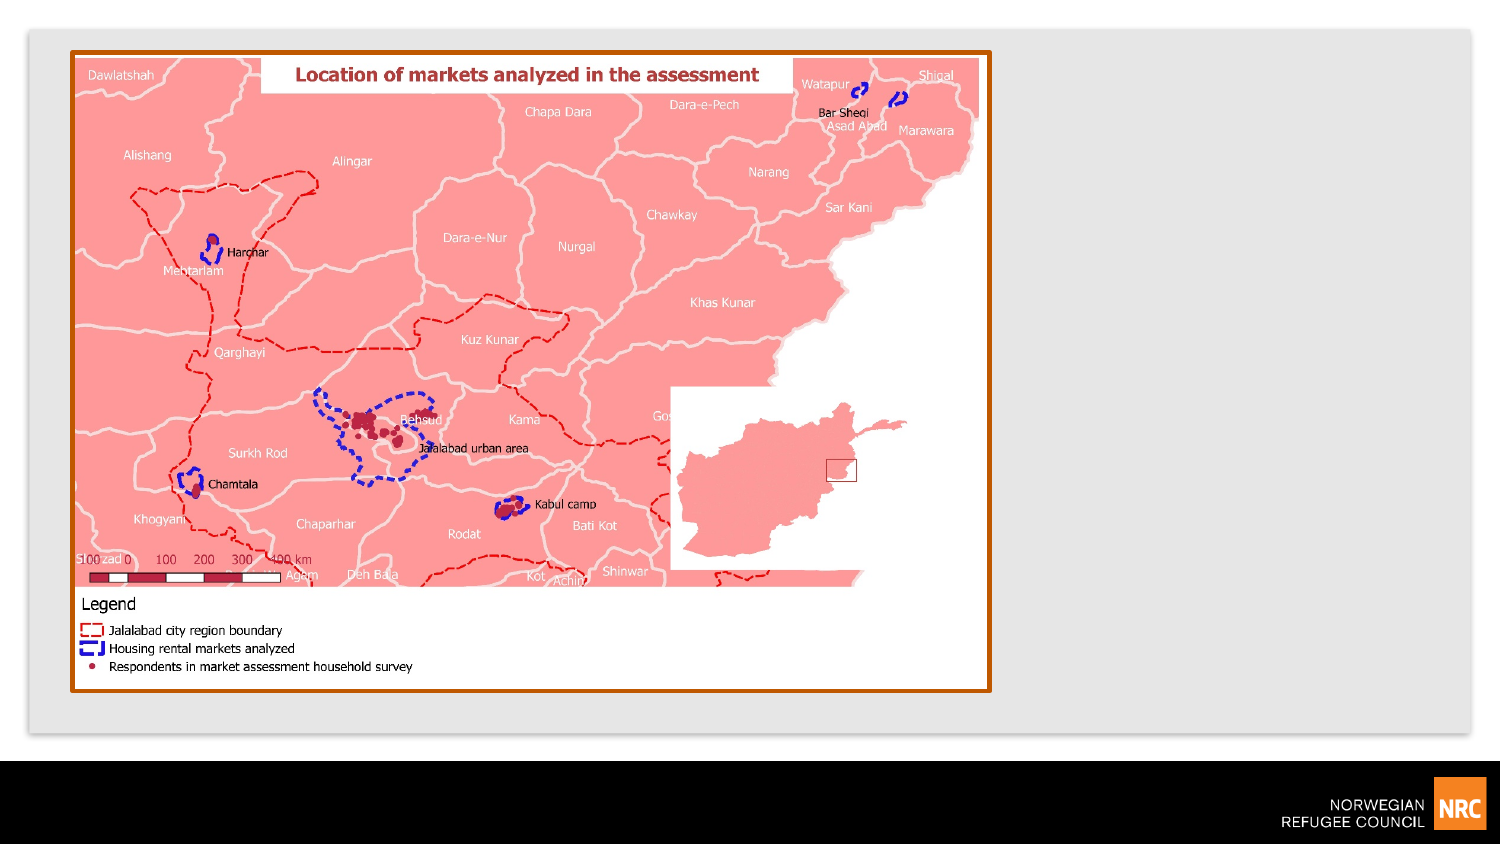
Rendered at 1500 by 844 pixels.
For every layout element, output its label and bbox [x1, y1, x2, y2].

picture [74, 54, 988, 689]
